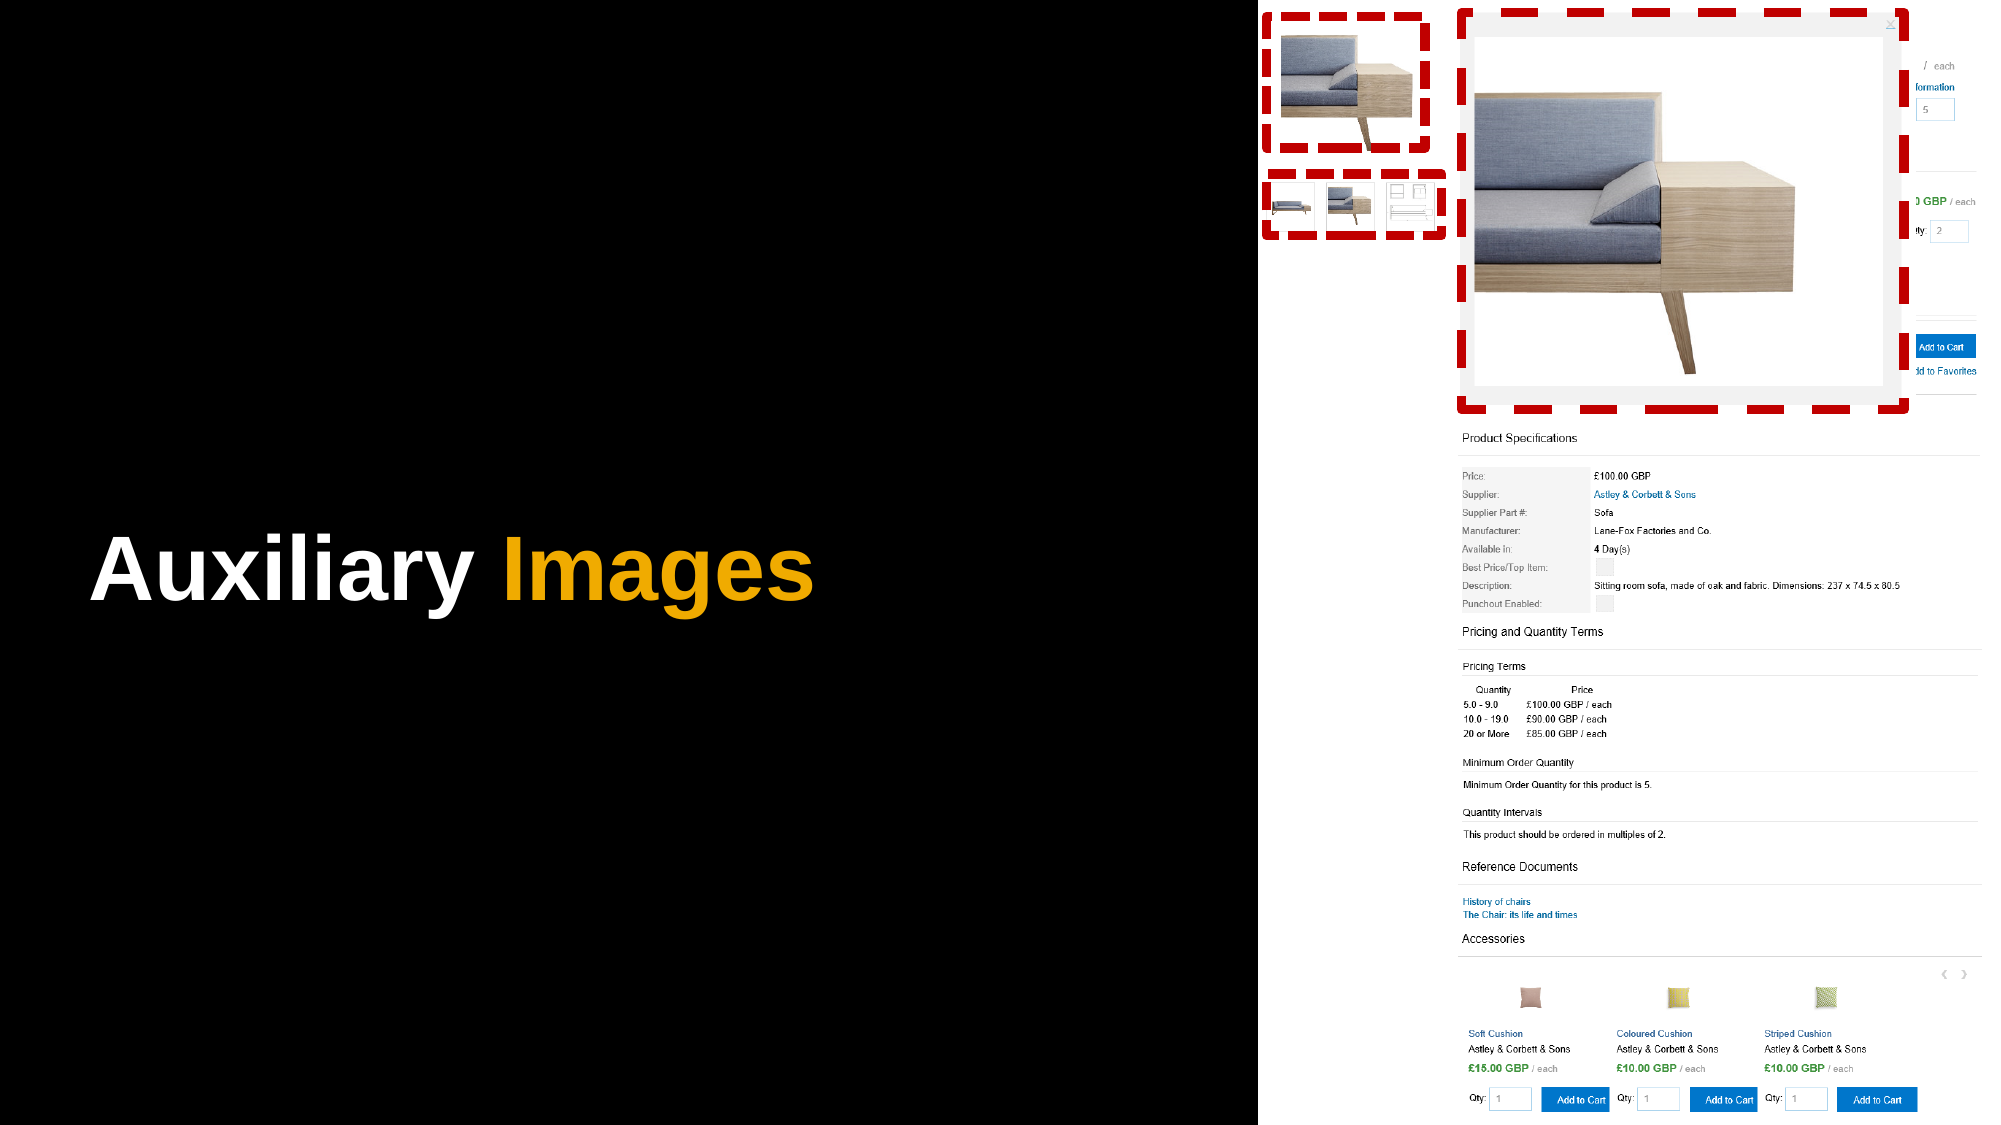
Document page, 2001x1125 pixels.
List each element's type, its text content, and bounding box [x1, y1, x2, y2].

title Auxiliary Images [88, 508, 1252, 620]
picture [1257, 0, 2001, 1125]
